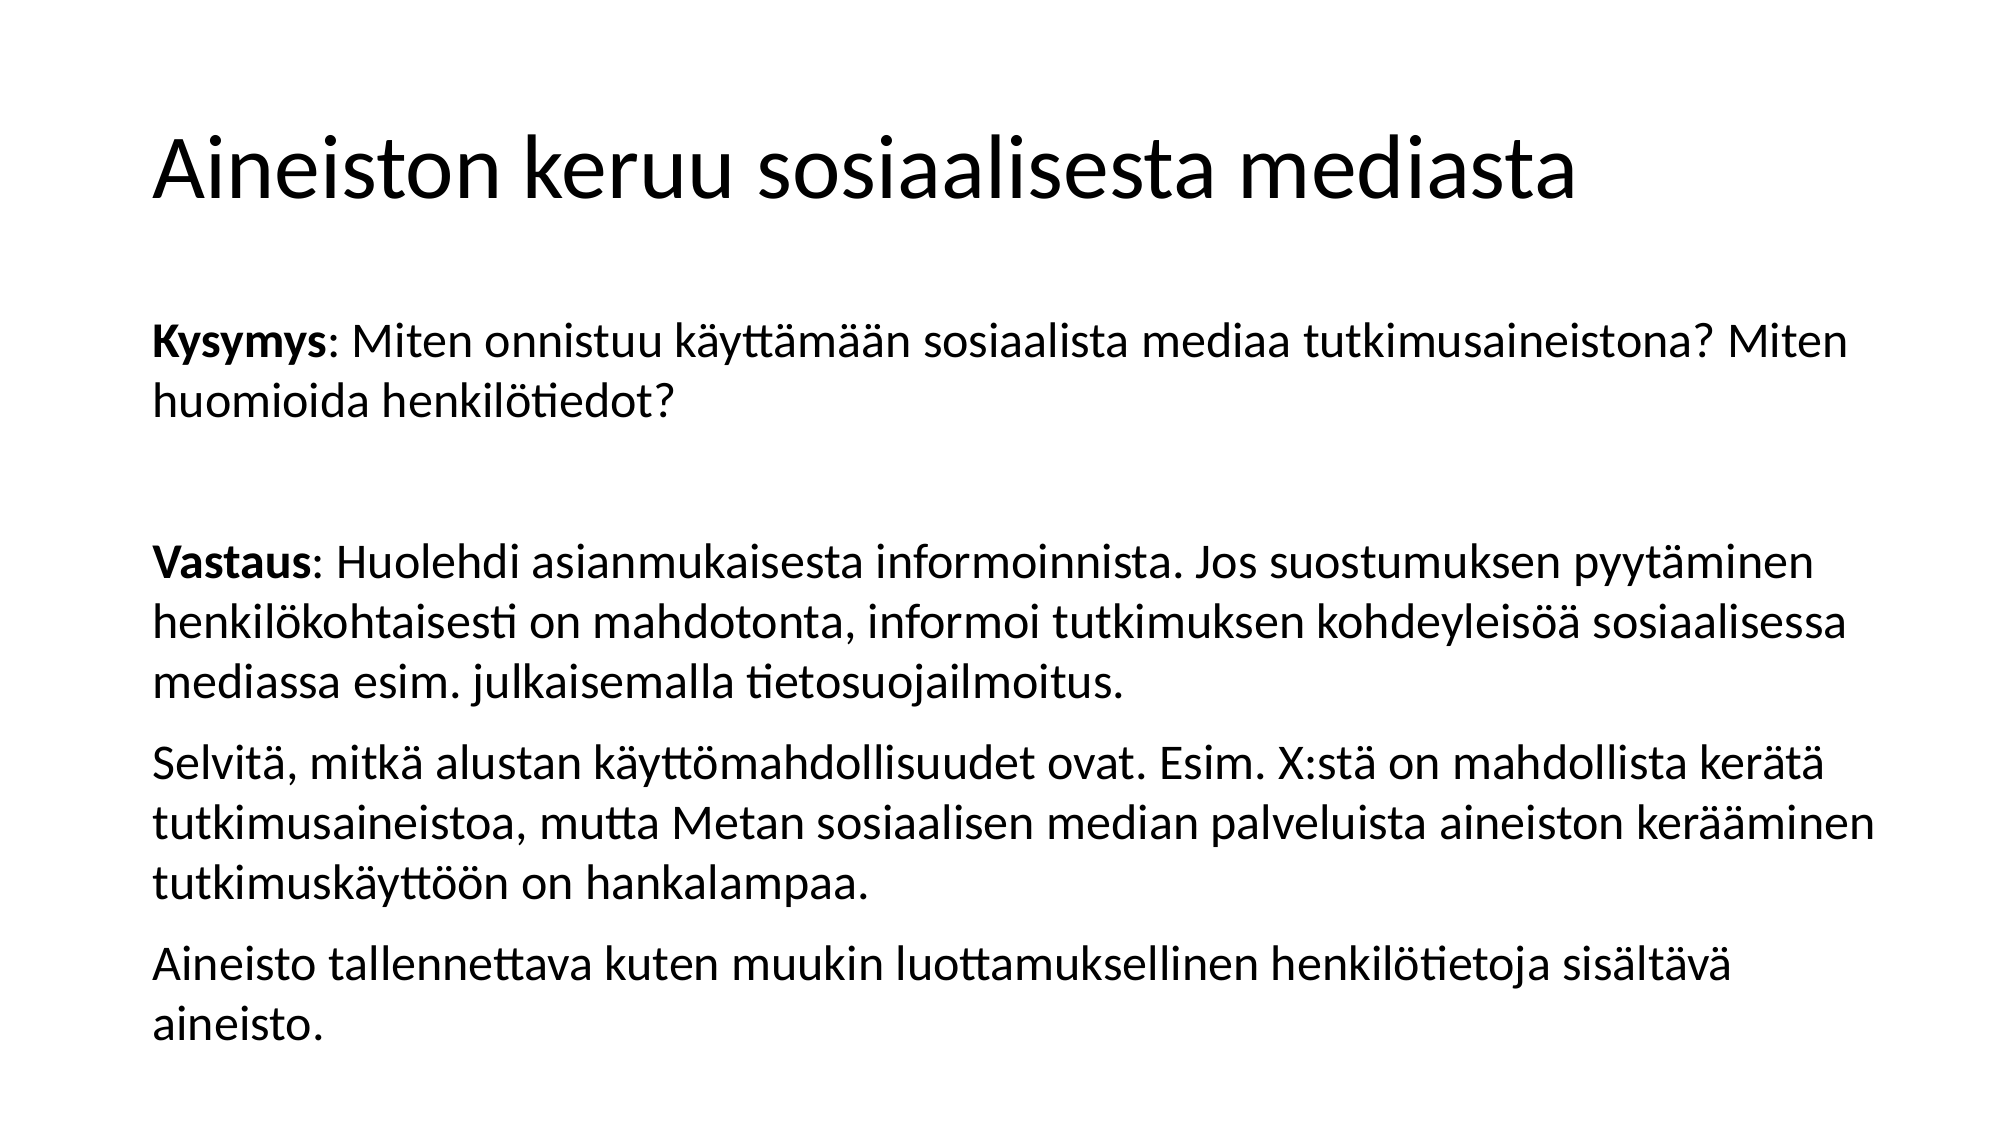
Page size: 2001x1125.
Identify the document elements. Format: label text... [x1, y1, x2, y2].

title Aineiston keruu sosiaalisesta mediasta [137, 59, 1863, 278]
list Kysymys: Miten onnistuu käyttämään sosiaalista mediaa tutkimusaineistona? Miten huomioida henkilötiedot? Vastaus: Huolehdi asianmukaisesta informoinnista. Jos suostumuksen pyytäminen henkilökohtaisesti on mahdotonta, informoi tutkimuksen kohdeyleisöä sosiaalisessa mediassa esim. julkaisemalla tietosuojailmoitus. Selvitä, mitkä alustan käyttömahdollisuudet ovat. Esim. X:stä on mahdollista kerätä tutkimusaineistoa, mutta Metan sosiaalisen median palveluista aineiston kerääminen tutkimuskäyttöön on hankalampaa. Aineisto tallennettava kuten muukin luottamuksellinen henkilötietoja sisältävä aineisto. [137, 299, 1923, 1125]
